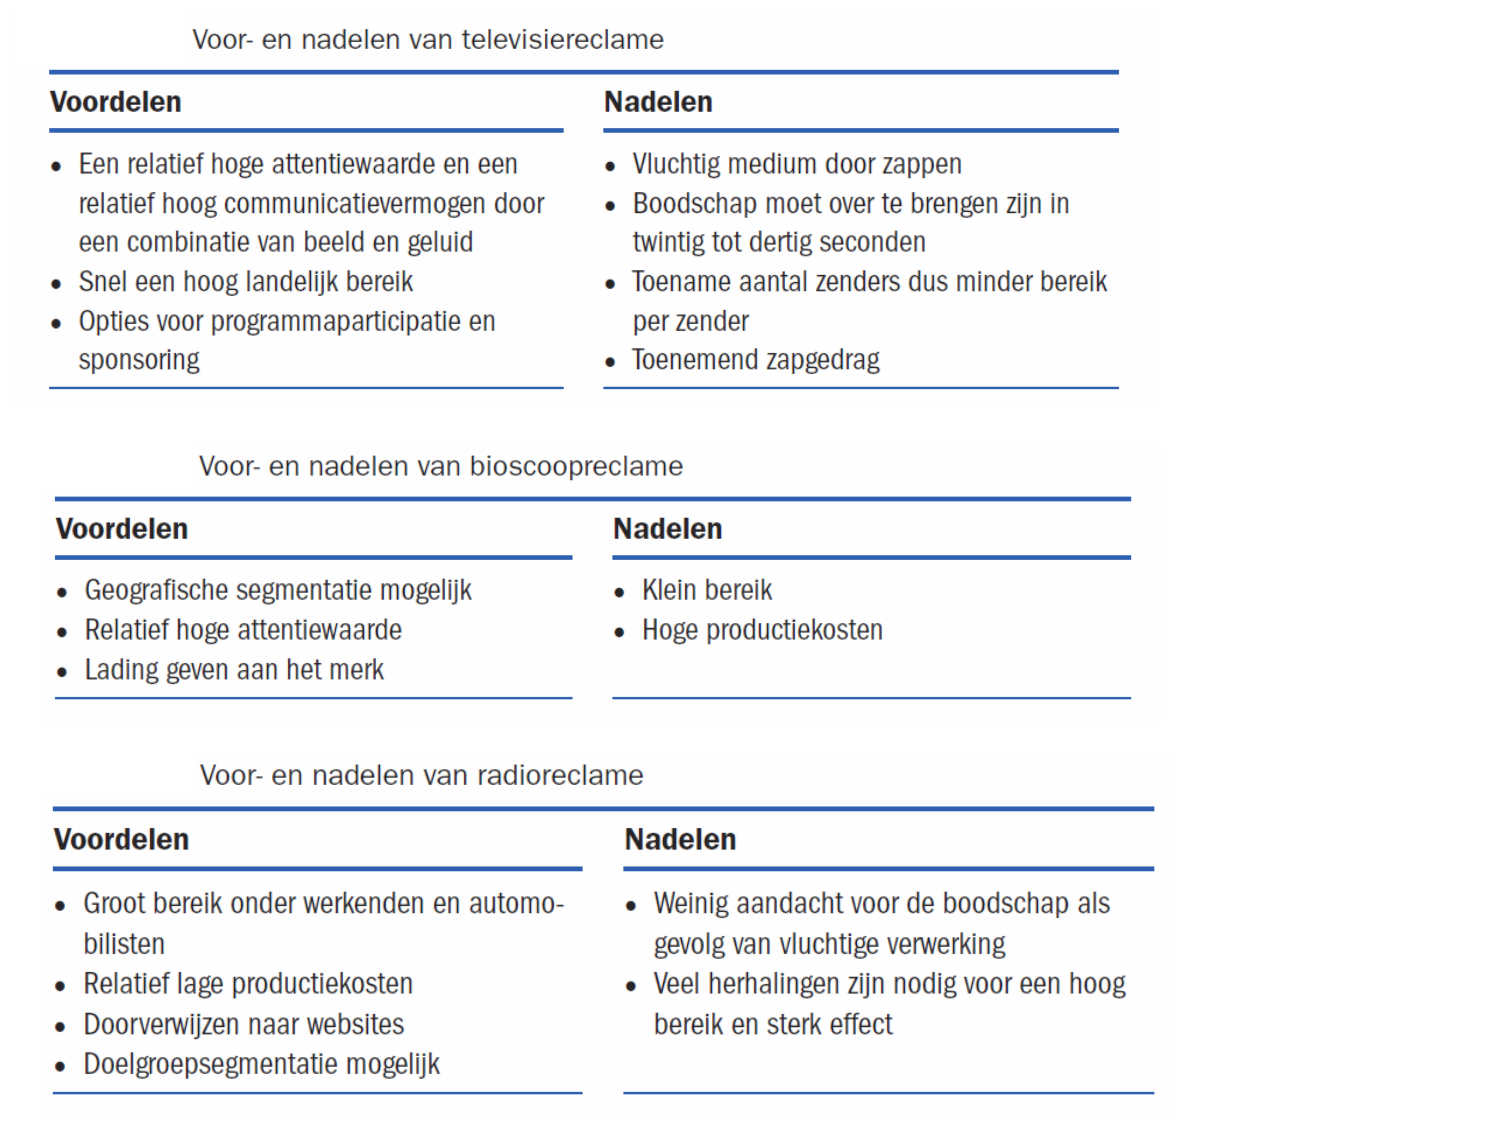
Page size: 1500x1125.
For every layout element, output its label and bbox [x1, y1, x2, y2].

picture [5, 7, 1161, 410]
picture [40, 754, 1176, 1116]
picture [40, 444, 1164, 725]
